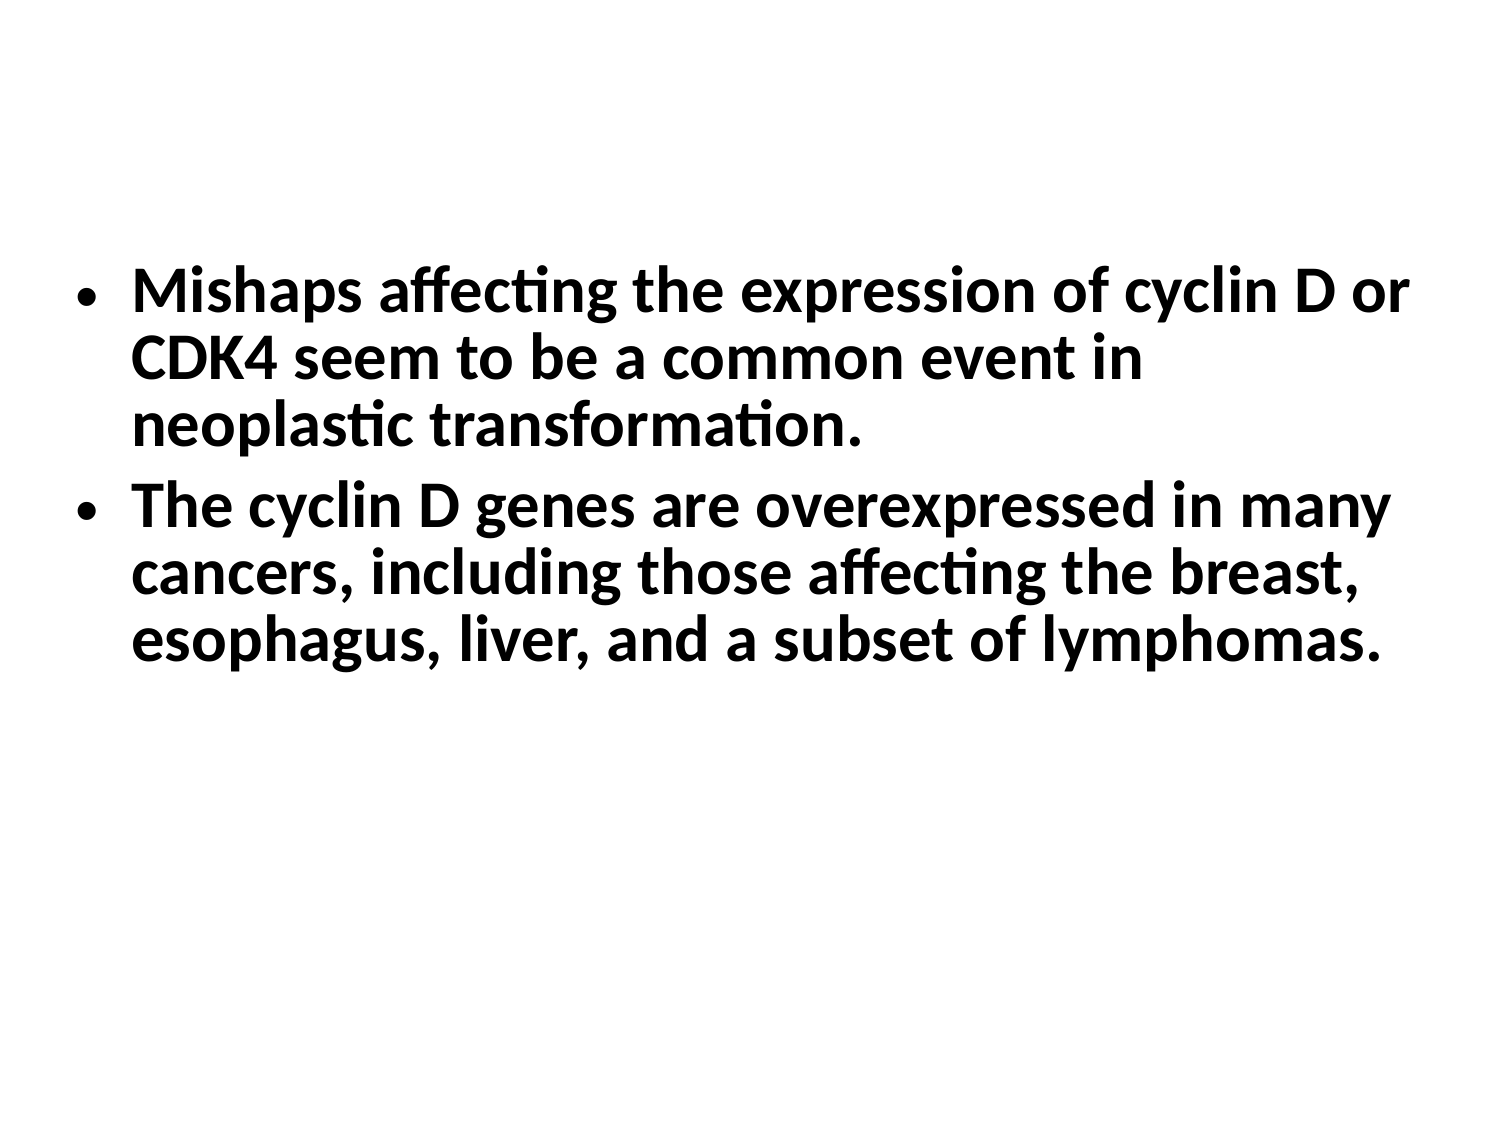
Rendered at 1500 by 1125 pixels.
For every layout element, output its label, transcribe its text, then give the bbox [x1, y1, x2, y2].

list Mishaps affecting the expression of cyclin D or CDK4 seem to be a common event in neoplastic transformation. The cyclin D genes are overexpressed in many cancers, including those affecting the breast, esophagus, liver, and a subset of lymphomas. [75, 262, 1425, 1005]
